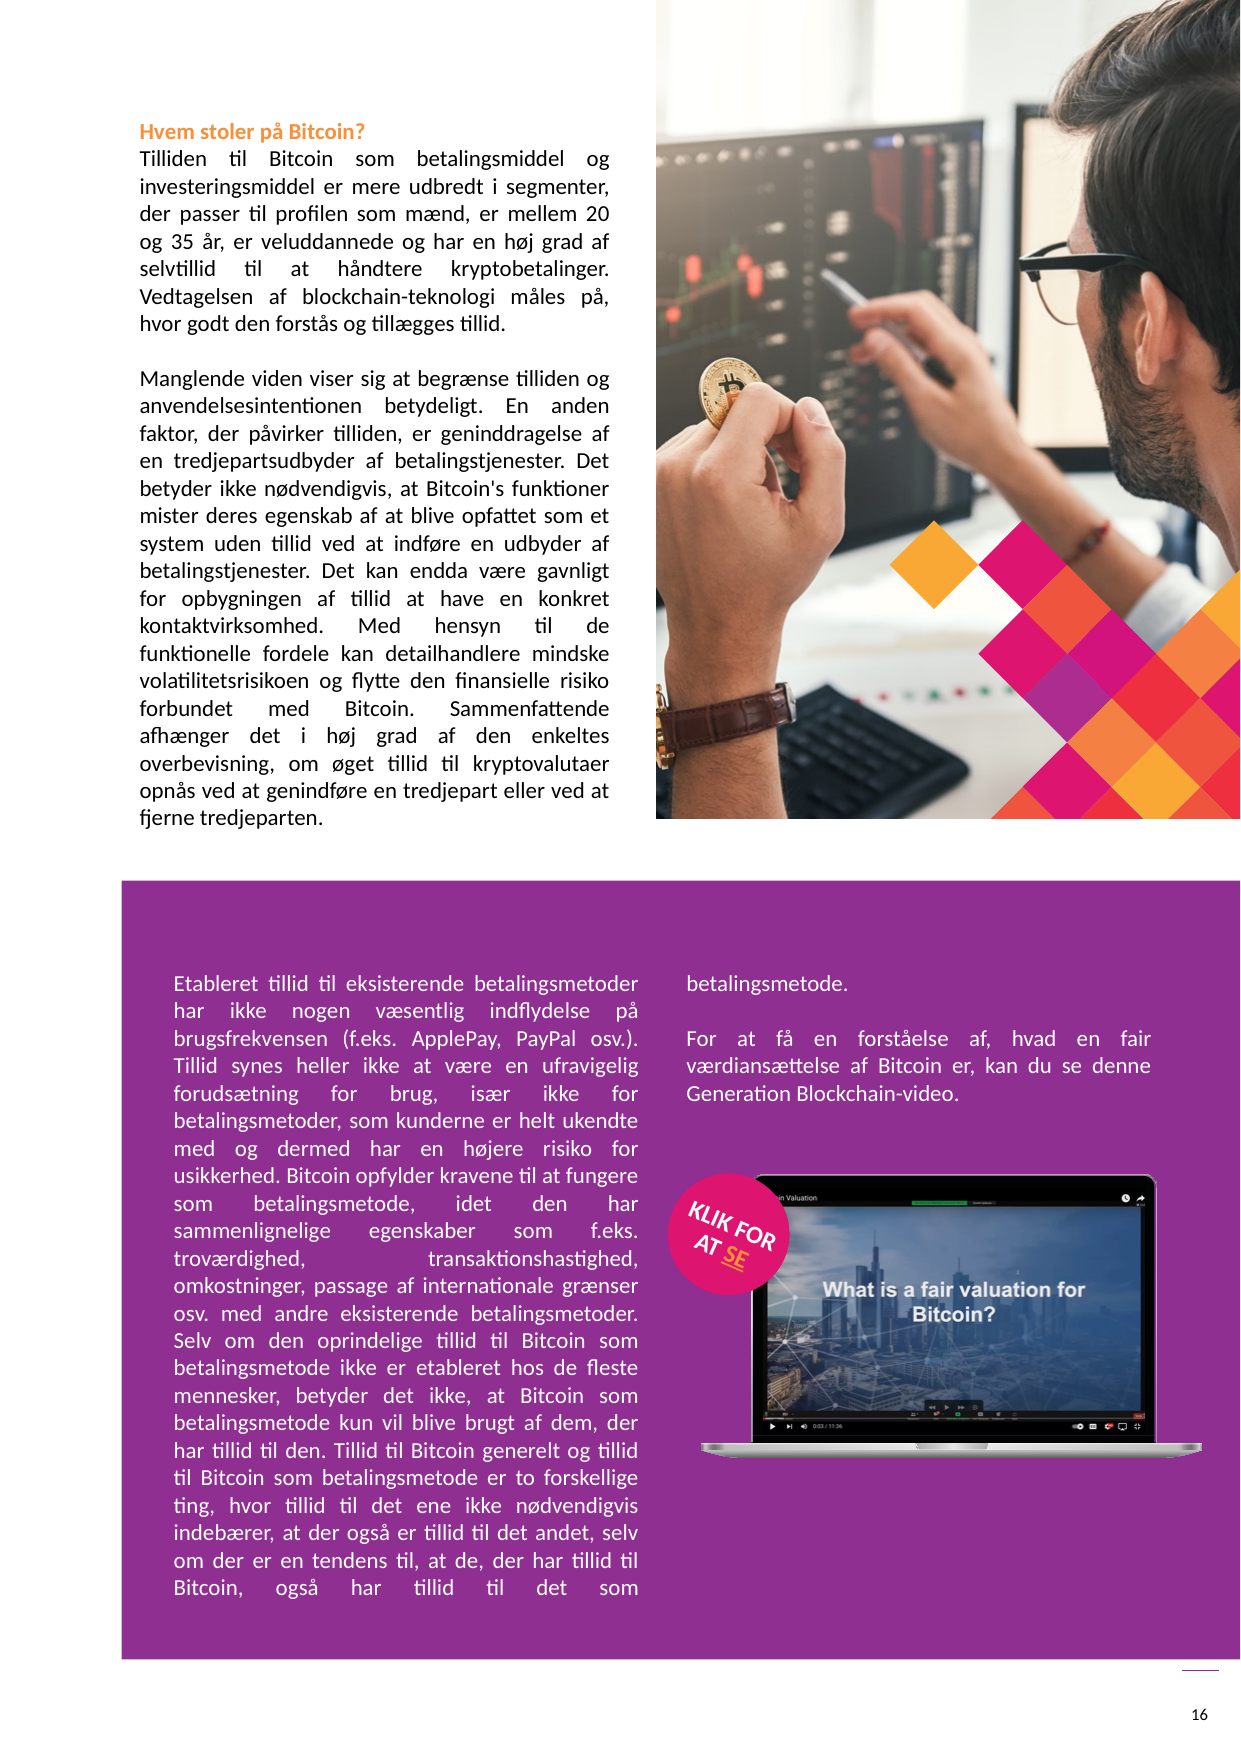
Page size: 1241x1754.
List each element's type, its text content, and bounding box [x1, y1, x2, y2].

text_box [902, 520, 1241, 842]
picture [763, 1188, 1145, 1434]
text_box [658, 1173, 794, 1296]
slide_number 16 [1170, 1692, 1229, 1736]
text_box Hvem stoler på Bitcoin? Tilliden til Bitcoin som betalingsmiddel og investeringsmiddel er mere udbredt i segmenter, der passer til profilen som mænd, er mellem 20 og 35 år, er veluddannede og har en høj grad af selvtillid til at håndtere kryptobetalinger. Vedtagelsen af blockchain-teknologi måles på, hvor godt den forstås og tillægges tillid. Manglende viden viser sig at begrænse tilliden og anvendelsesintentionen betydeligt. En anden faktor, der påvirker tilliden, er geninddragelse af en tredjepartsudbyder af betalingstjenester. Det betyder ikke nødvendigvis, at Bitcoin's funktioner mister deres egenskab af at blive opfattet som et system uden tillid ved at indføre en udbyder af betalingstjenester. Det kan endda være gavnligt for opbygningen af tillid at have en konkret kontaktvirksomhed. Med hensyn til de funktionelle fordele kan detailhandlere mindske volatilitetsrisikoen og flytte den finansielle risiko forbundet med Bitcoin. Sammenfattende afhænger det i høj grad af den enkeltes overbevisning, om øget tillid til kryptovalutaer opnås ved at genindføre en tredjepart eller ved at fjerne tredjeparten. [124, 109, 626, 819]
picture [656, 0, 1241, 819]
text_box Etableret tillid til eksisterende betalingsmetoder har ikke nogen væsentlig indflydelse på brugsfrekvensen (f.eks. ApplePay, PayPal osv.). Tillid synes heller ikke at være en ufravigelig forudsætning for brug, især ikke for betalingsmetoder, som kunderne er helt ukendte med og dermed har en højere risiko for usikkerhed. Bitcoin opfylder kravene til at fungere som betalingsmetode, idet den har sammenlignelige egenskaber som f.eks. troværdighed, transaktionshastighed, omkostninger, passage af internationale grænser osv. med andre eksisterende betalingsmetoder. Selv om den oprindelige tillid til Bitcoin som betalingsmetode ikke er etableret hos de fleste mennesker, betyder det ikke, at Bitcoin som betalingsmetode kun vil blive brugt af dem, der har tillid til den. Tillid til Bitcoin generelt og tillid til Bitcoin som betalingsmetode er to forskellige ting, hvor tillid til det ene ikke nødvendigvis indebærer, at der også er tillid til det andet, selv om der er en tendens til, at de, der har tillid til Bitcoin, også har tillid til det som betalingsmetode. For at få en forståelse af, hvad en fair værdiansættelse af Bitcoin er, kan du se denne Generation Blockchain-video. [158, 961, 1167, 1627]
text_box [701, 1174, 1202, 1458]
text_box [121, 880, 1241, 1660]
